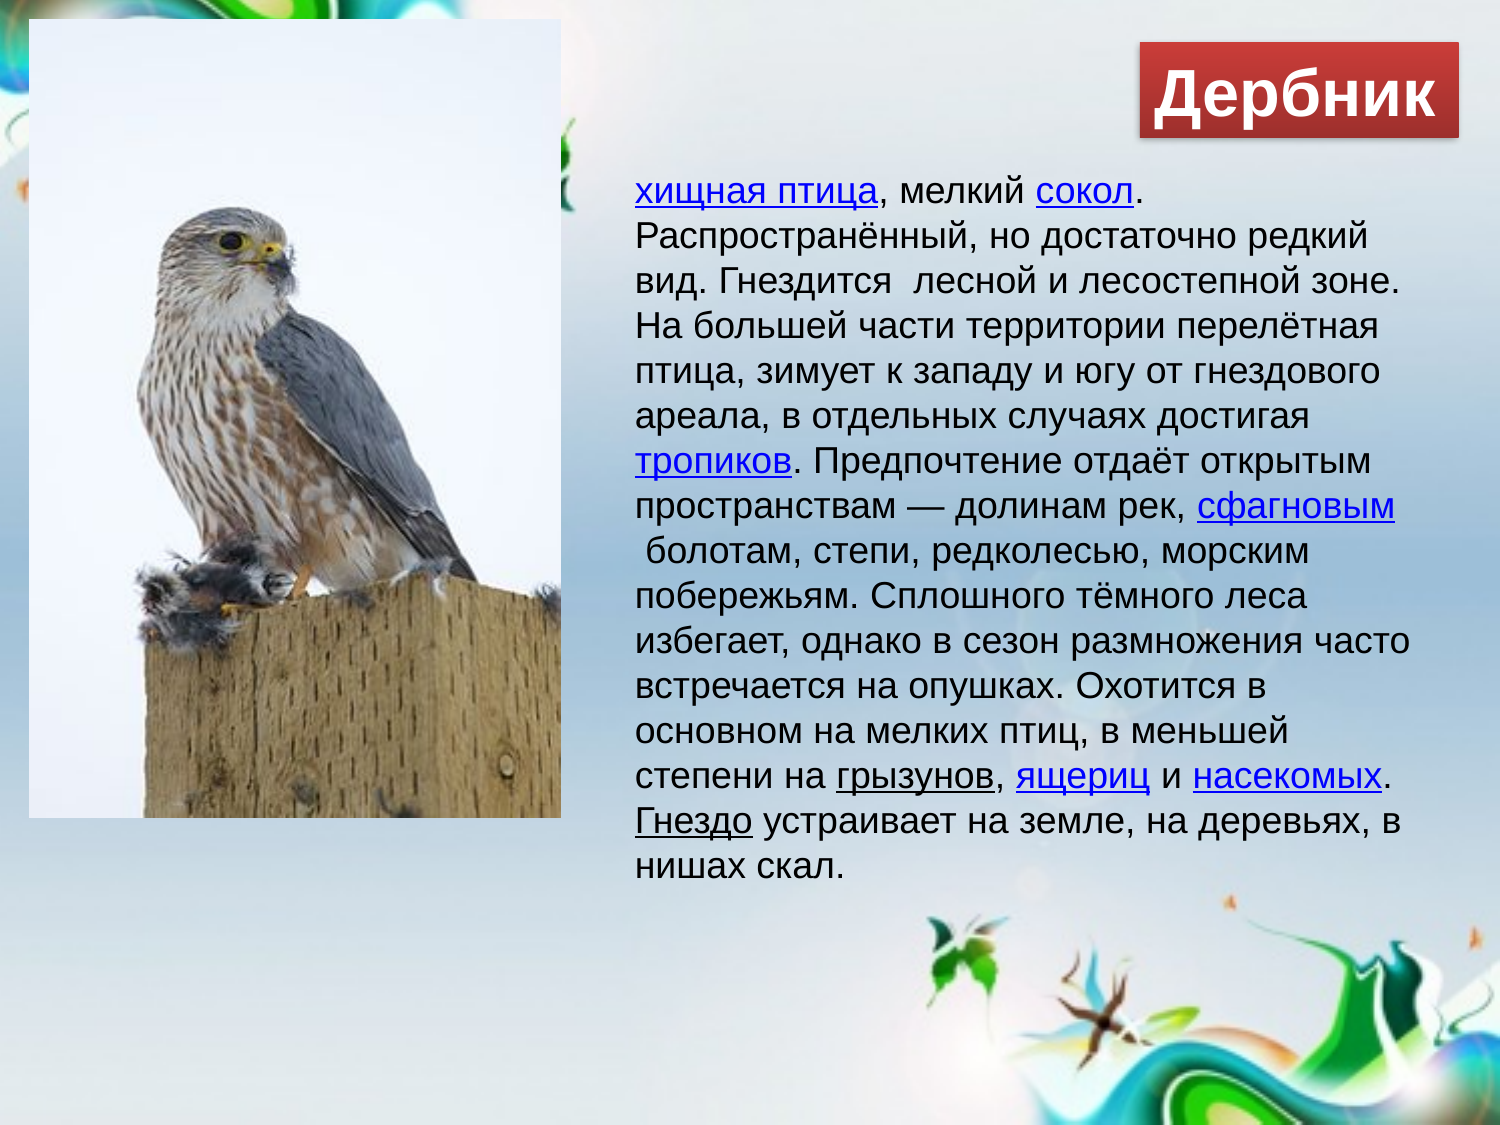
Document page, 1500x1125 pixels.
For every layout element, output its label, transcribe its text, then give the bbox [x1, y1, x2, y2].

text_box хищная птица, мелкий сокол. Распространённый, но достаточно редкий вид. Гнездится лесной и лесостепной зоне. На большей части территории перелётная птица, зимует к западу и югу от гнездового ареала, в отдельных случаях достигая тропиков. Предпочтение отдаёт открытым пространствам — долинам рек, сфагновым болотам, степи, редколесью, морским побережьям. Сплошного тёмного леса избегает, однако в сезон размножения часто встречается на опушках. Охотится в основном на мелких птиц, в меньшей степени на грызунов, ящериц и насекомых. Гнездо устраивает на земле, на деревьях, в нишах скал. [620, 159, 1436, 894]
picture [0, 0, 1500, 1125]
text_box Дербник [1139, 42, 1459, 138]
